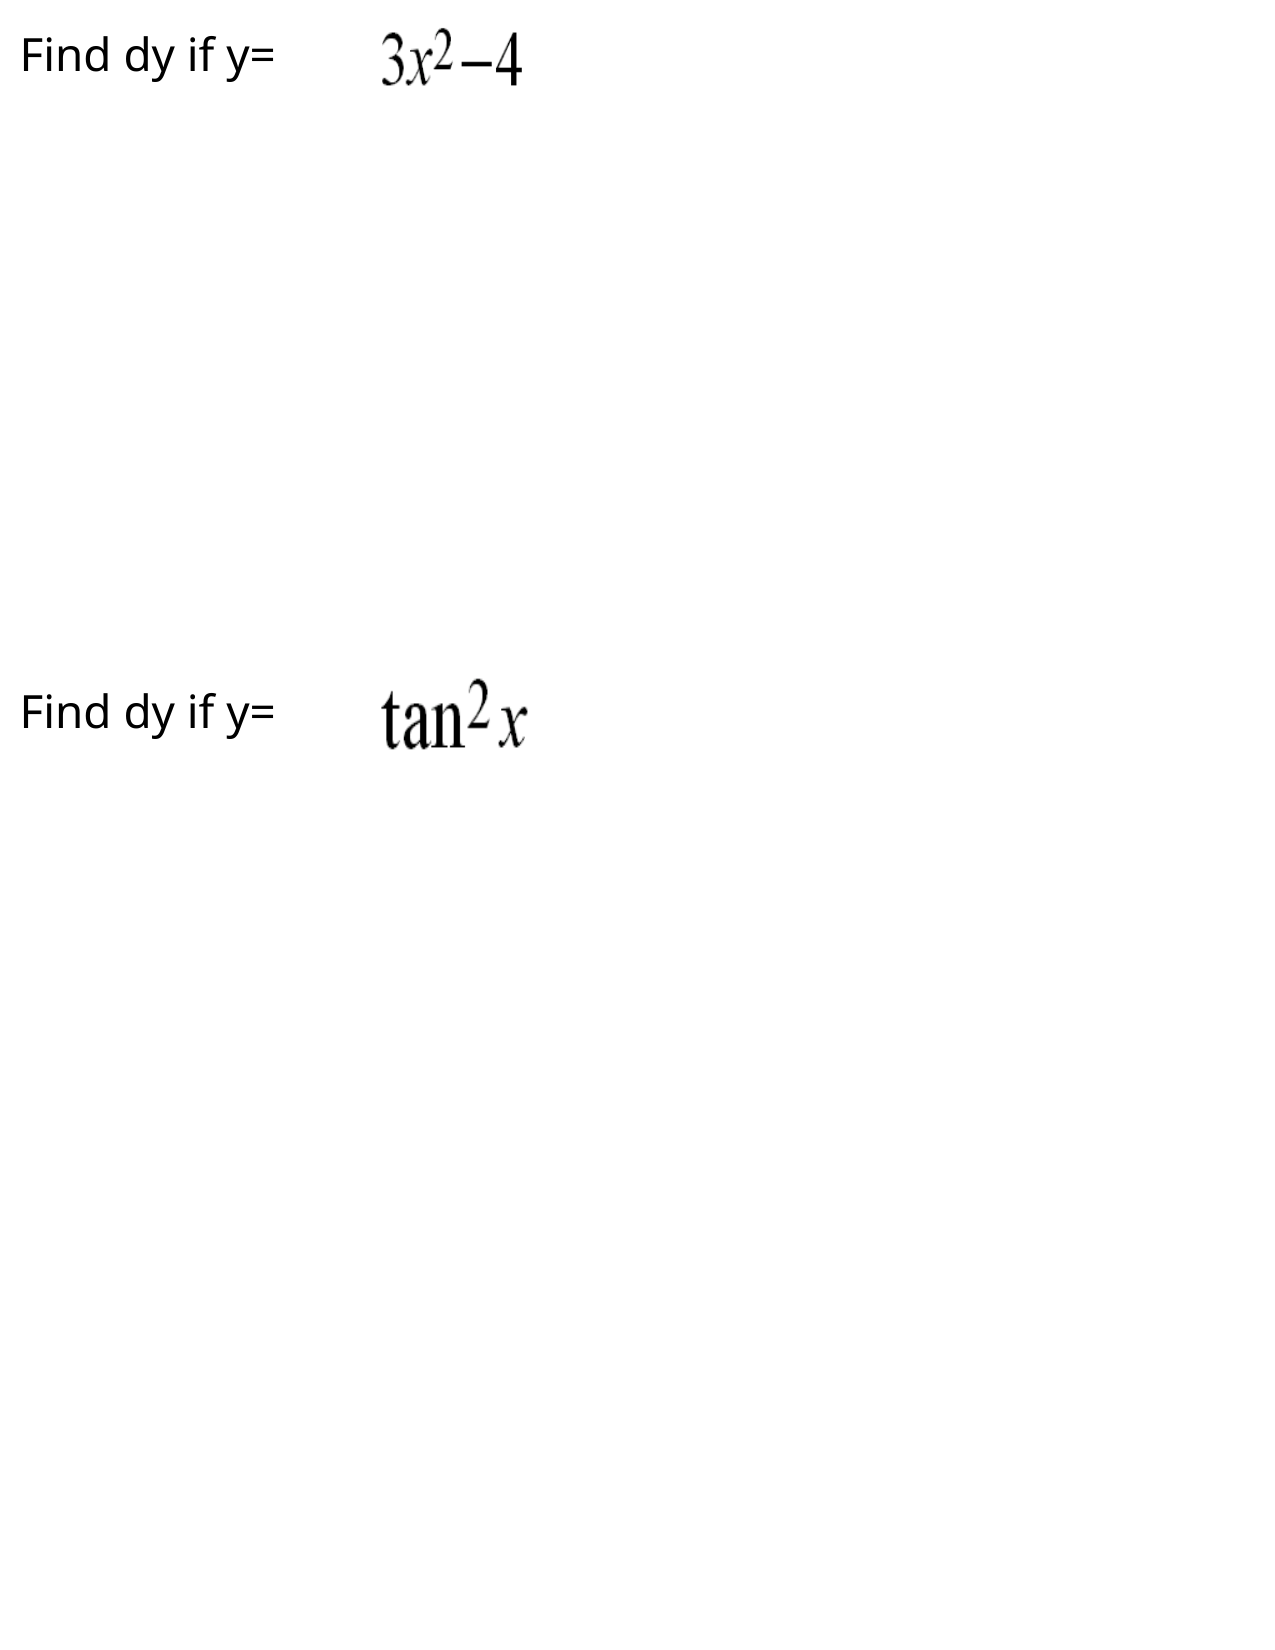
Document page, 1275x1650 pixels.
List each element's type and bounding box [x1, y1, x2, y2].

text_box [4, 17, 525, 91]
text_box [4, 674, 530, 753]
